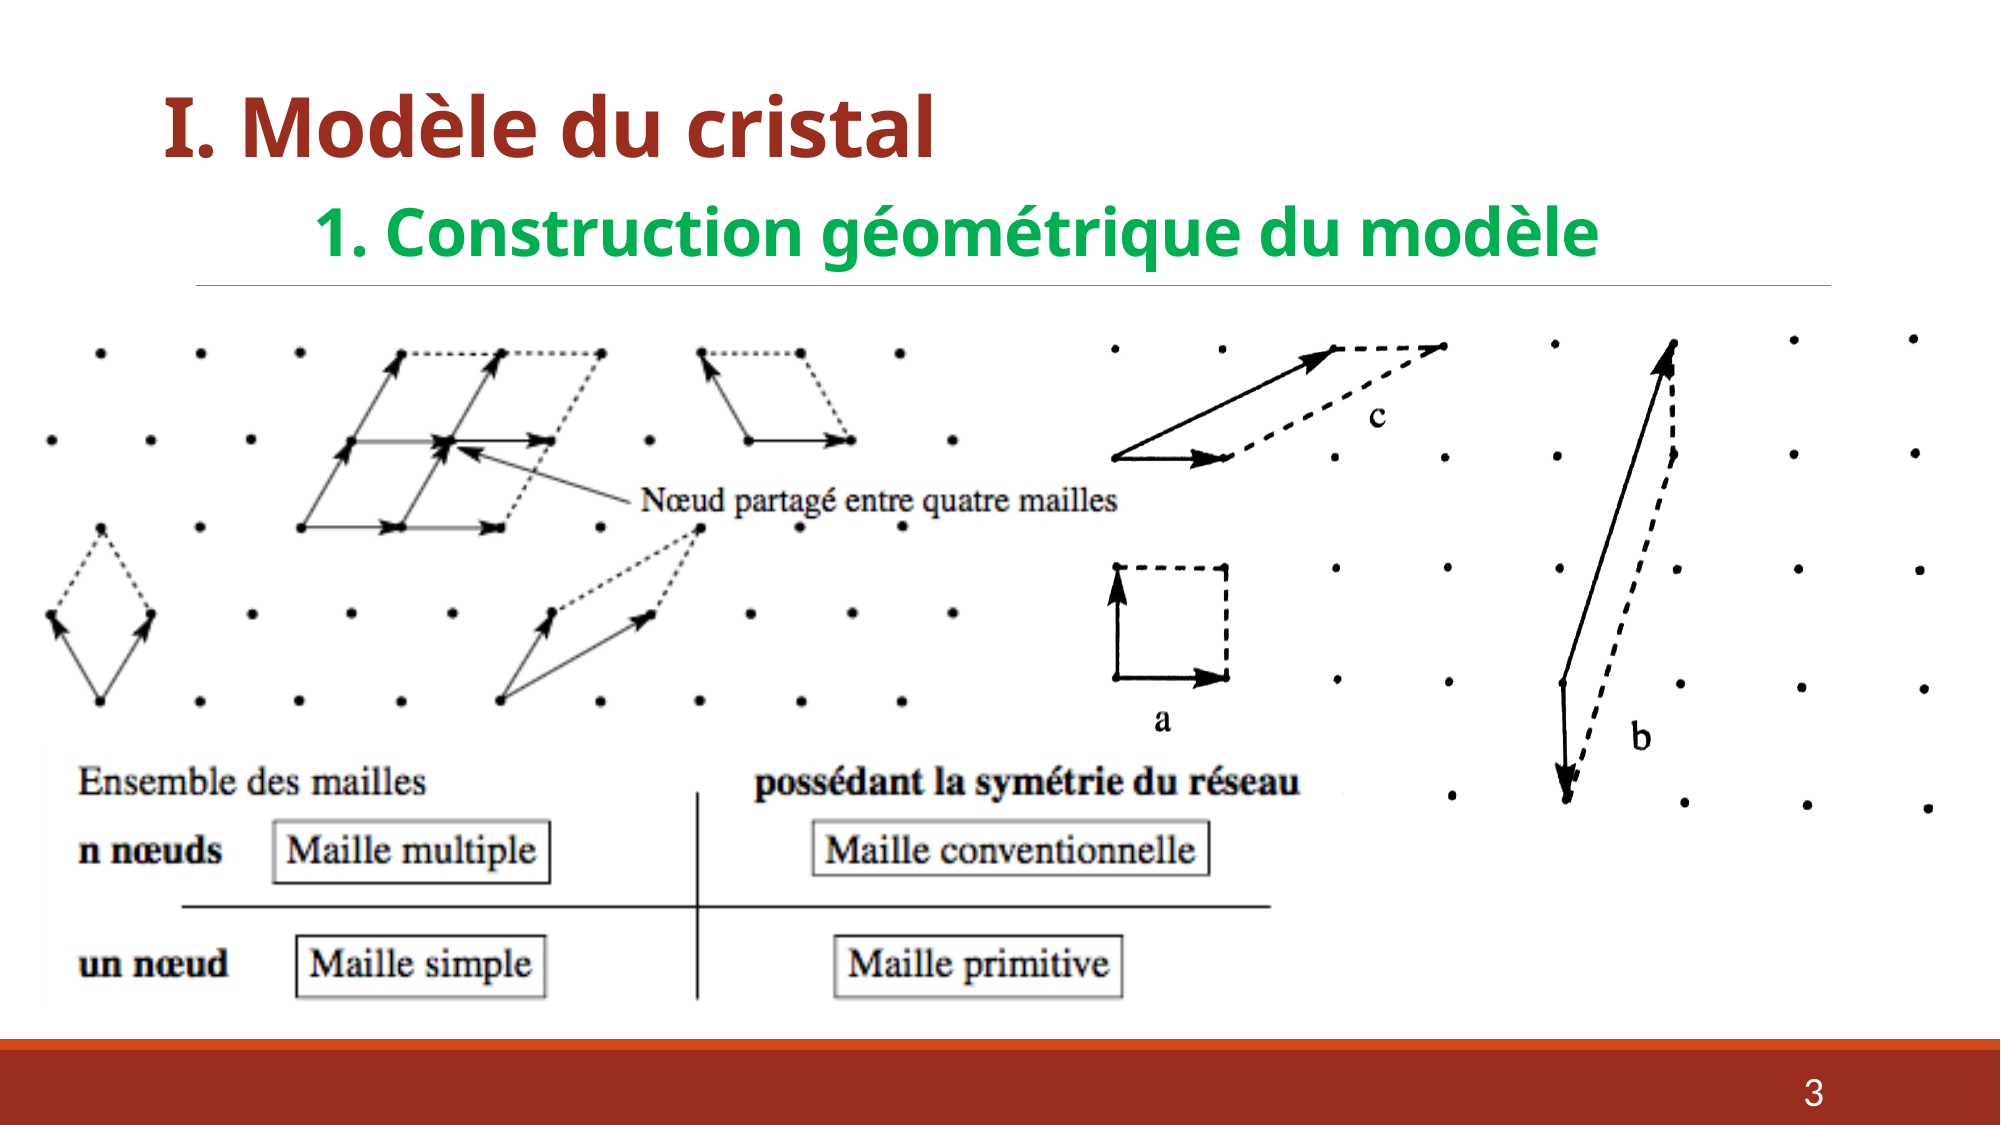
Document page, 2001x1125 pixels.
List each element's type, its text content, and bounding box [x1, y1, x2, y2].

title I. Modèle du cristal 1. Construction géométrique du modèle [148, 46, 1891, 284]
slide_number 3 [1624, 1059, 1840, 1120]
picture [38, 313, 1946, 1005]
